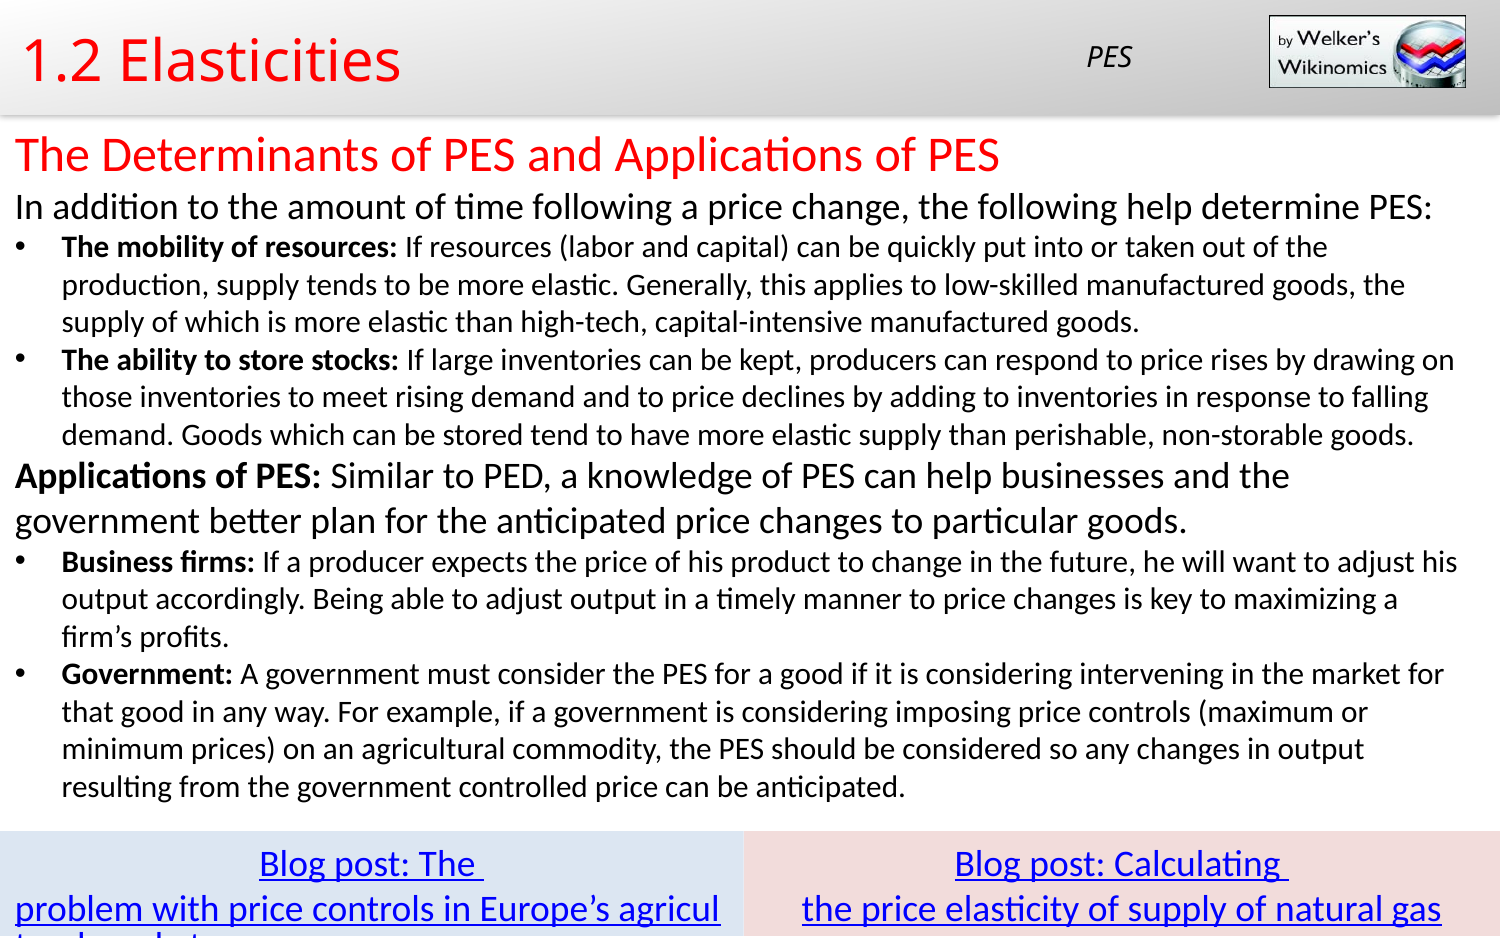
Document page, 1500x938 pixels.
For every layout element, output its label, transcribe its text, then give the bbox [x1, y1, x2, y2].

text_box Blog post: The problem with price controls in Europe’s agricultural markets [0, 831, 744, 936]
text_box Blog post: Calculating the price elasticity of supply of natural gas [744, 831, 1500, 936]
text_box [0, 0, 1500, 115]
text_box The Determinants of PES and Applications of PES In addition to the amount of time following a price change, the following help determine PES: The mobility of resources: If resources (labor and capital) can be quickly put into or taken out of the production, supply tends to be more elastic. Generally, this applies to low-skilled manufactured goods, the supply of which is more elastic than high-tech, capital-intensive manufactured goods. The ability to store stocks: If large inventories can be kept, producers can respond to price rises by drawing on those inventories to meet rising demand and to price declines by adding to inventories in response to falling demand. Goods which can be stored tend to have more elastic supply than perishable, non-storable goods. Applications of PES: Similar to PED, a knowledge of PES can help businesses and the government better plan for the anticipated price changes to particular goods. Business firms: If a producer expects the price of his product to change in the future, he will want to adjust his output accordingly. Being able to adjust output in a timely manner to price changes is key to maximizing a firm’s profits. Government: A government must consider the PES for a good if it is considering intervening in the market for that good in any way. For example, if a government is considering imposing price controls (maximum or minimum prices) on an agricultural commodity, the PES should be considered so any changes in output resulting from the government controlled price can be anticipated. [0, 123, 1475, 811]
